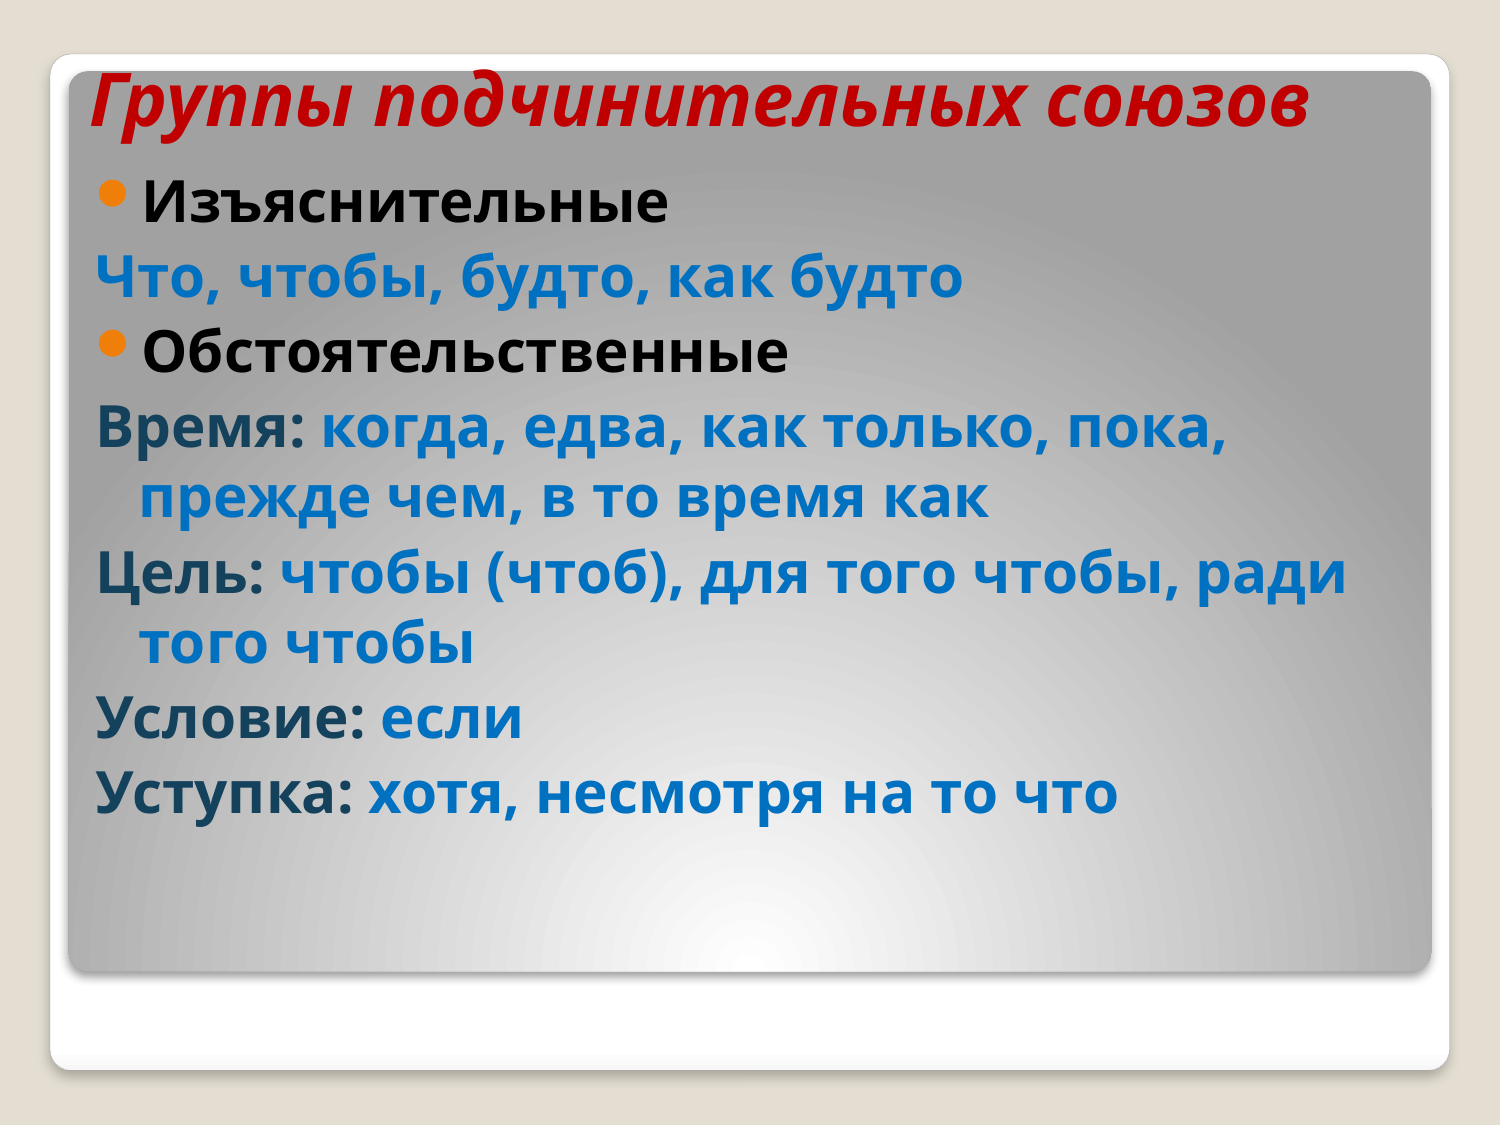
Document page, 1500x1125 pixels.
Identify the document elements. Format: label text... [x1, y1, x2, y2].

title Группы подчинительных союзов [75, 45, 1425, 149]
list Изъяснительные Что, чтобы, будто, как будто Обстоятельственные Время: когда, едва, как только, пока, прежде чем, в то время как Цель: чтобы (чтоб), для того чтобы, ради того чтобы Условие: если Уступка: хотя, несмотря на то что [64, 149, 1415, 1024]
